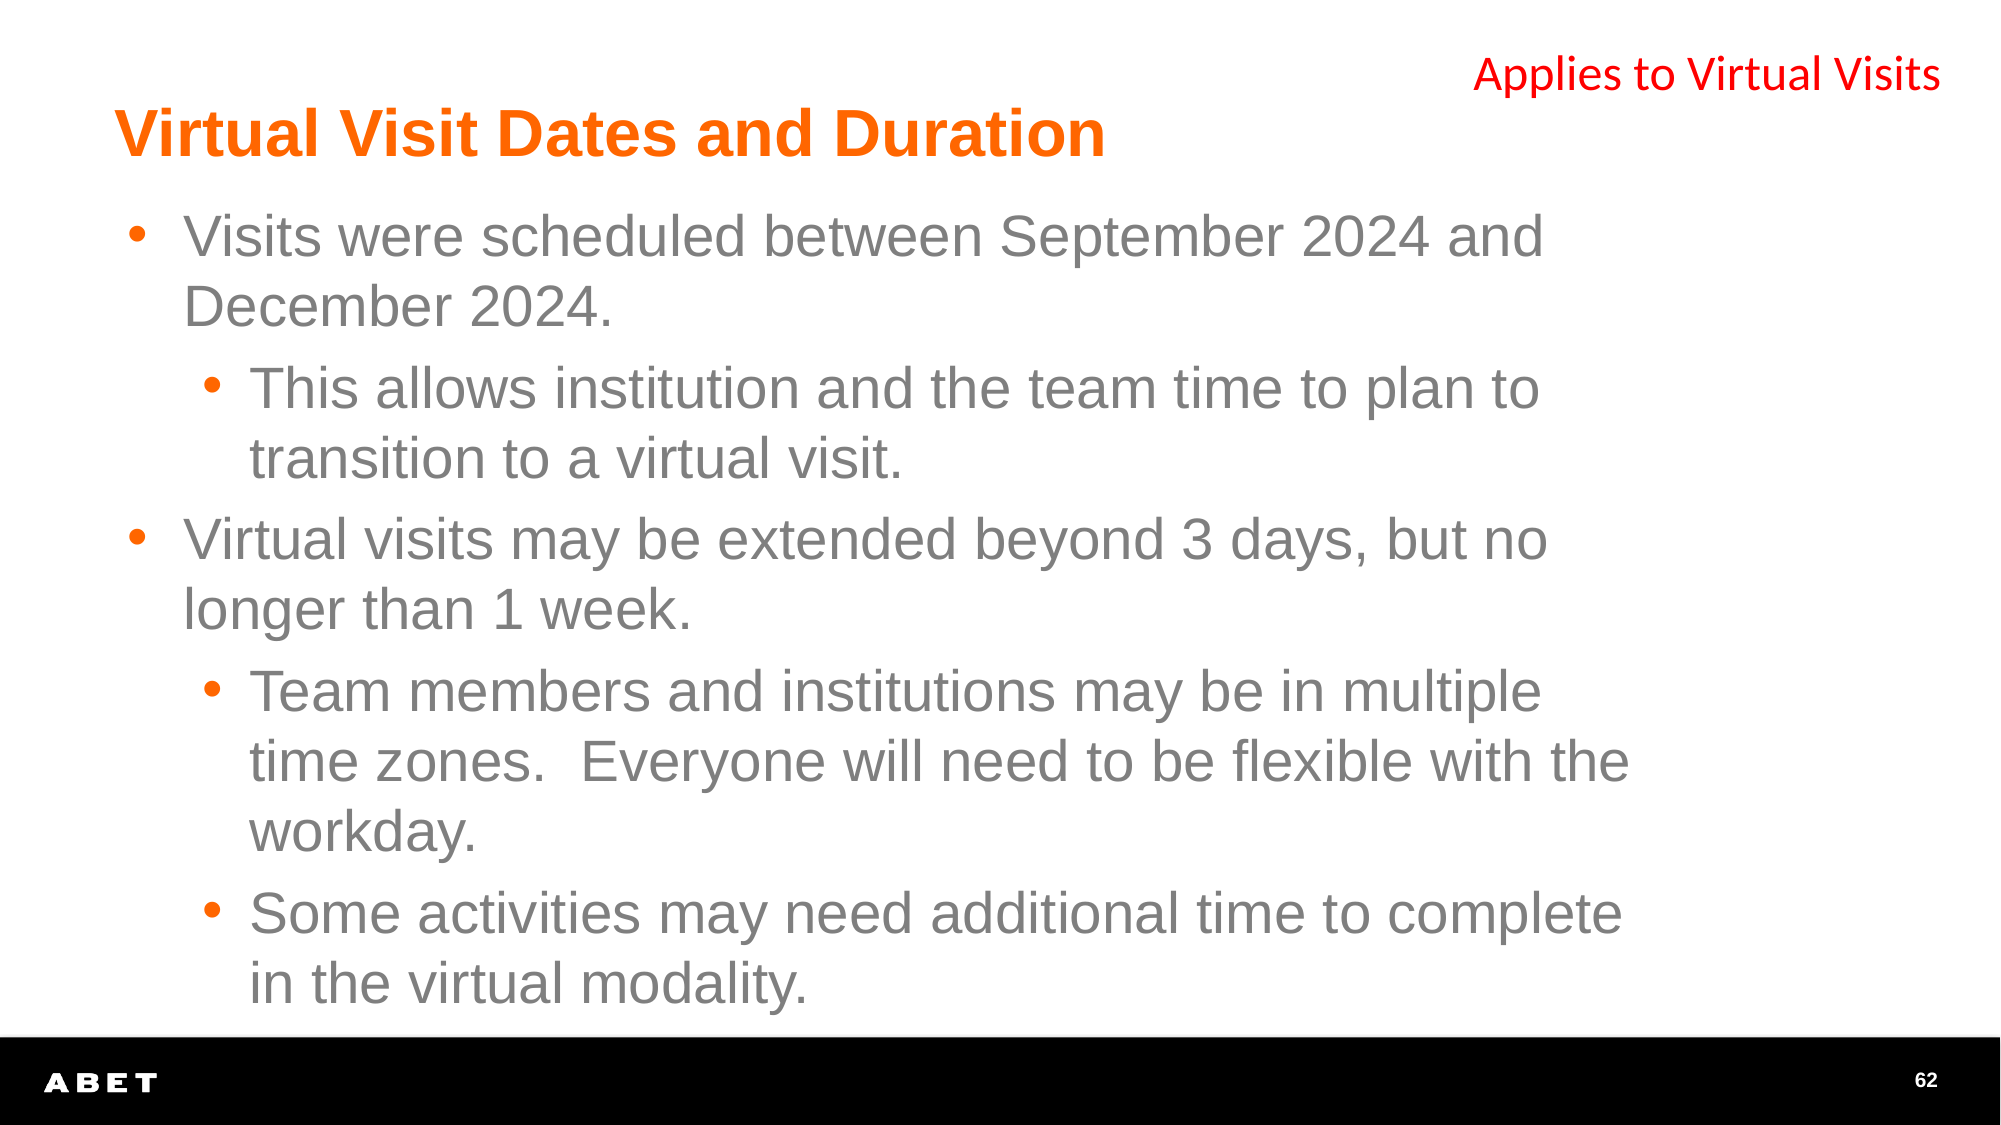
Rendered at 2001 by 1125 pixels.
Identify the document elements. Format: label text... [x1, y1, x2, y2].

text_box Applies to Virtual Visits [1458, 32, 1957, 108]
title Virtual Visit Dates and Duration [99, 82, 1900, 213]
picture [16, 1052, 184, 1113]
list Visits were scheduled between September 2024 and December 2024. This allows institution and the team time to plan to transition to a virtual visit. Virtual visits may be extended beyond 3 days, but no longer than 1 week. Team members and institutions may be in multiple time zones. Everyone will need to be flexible with the workday. Some activities may need additional time to complete in the virtual modality. [112, 190, 1675, 950]
